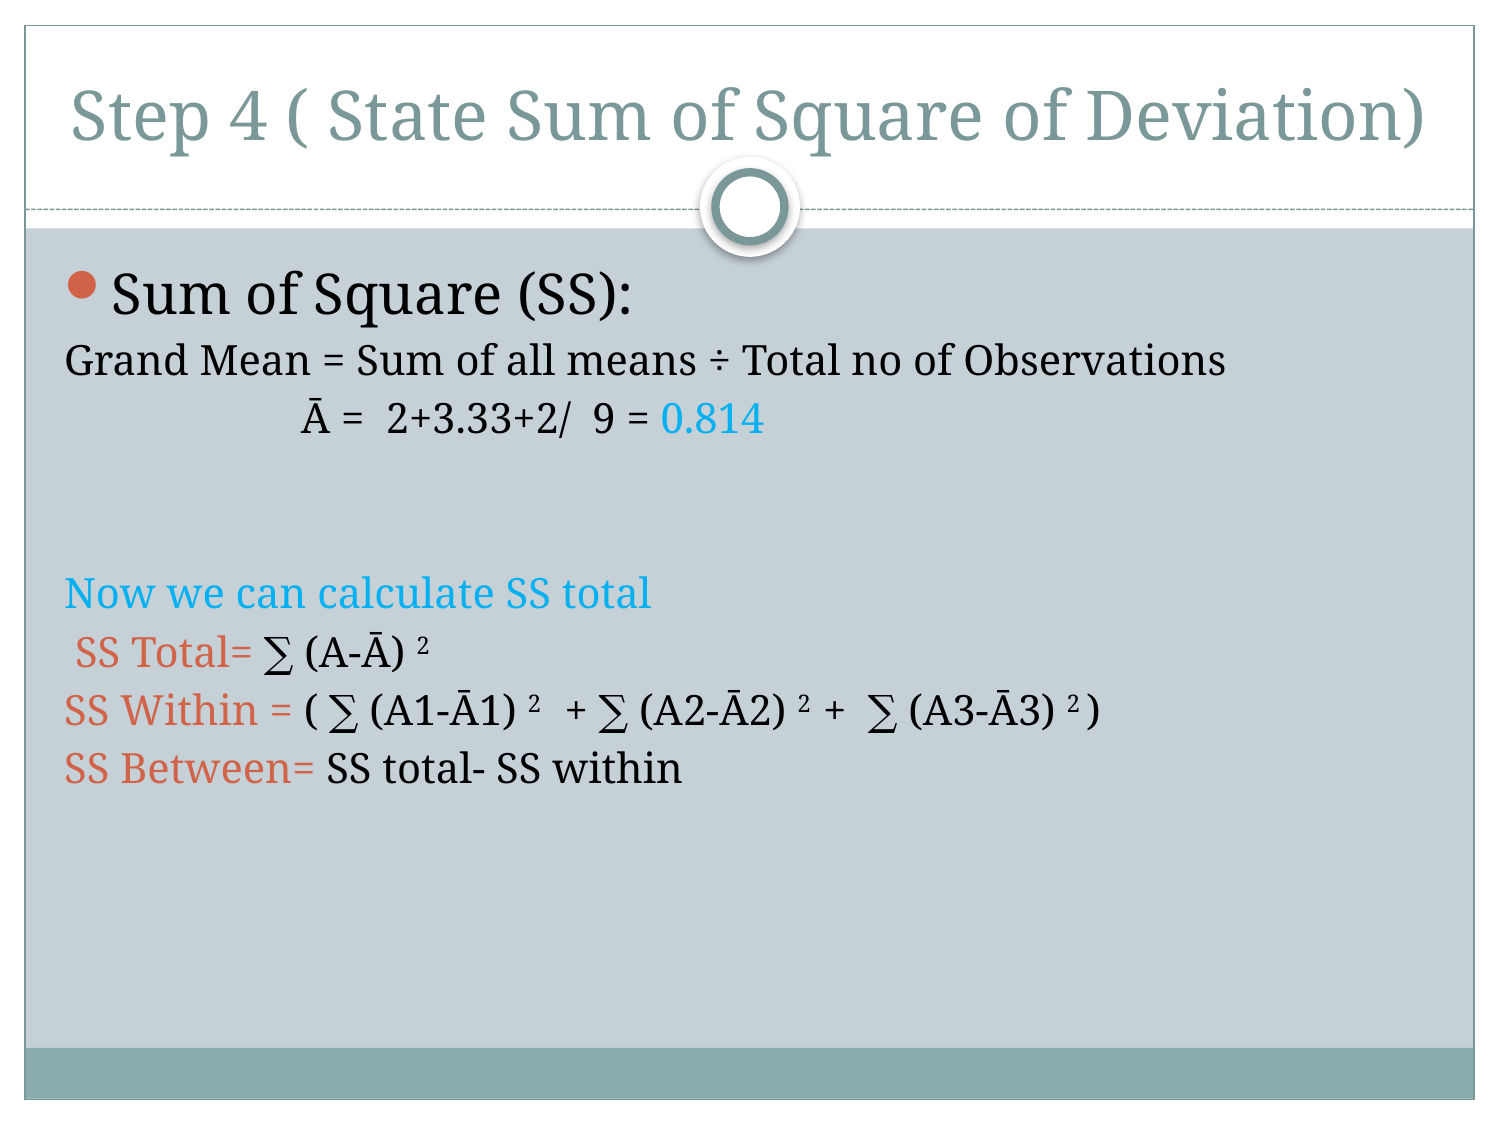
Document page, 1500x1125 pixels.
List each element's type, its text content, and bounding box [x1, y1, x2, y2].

list Sum of Square (SS): Grand Mean = Sum of all means ÷ Total no of Observations Ā = 2+3.33+2/ 9 = 0.814 Now we can calculate SS total SS Total= ∑ (A-Ā) 2 SS Within = ( ∑ (A1-Ā1) 2 + ∑ (A2-Ā2) 2 + ∑ (A3-Ā3) 2 ) SS Between= SS total- SS within [49, 250, 1445, 1001]
title Step 4 ( State Sum of Square of Deviation) [49, 37, 1450, 162]
